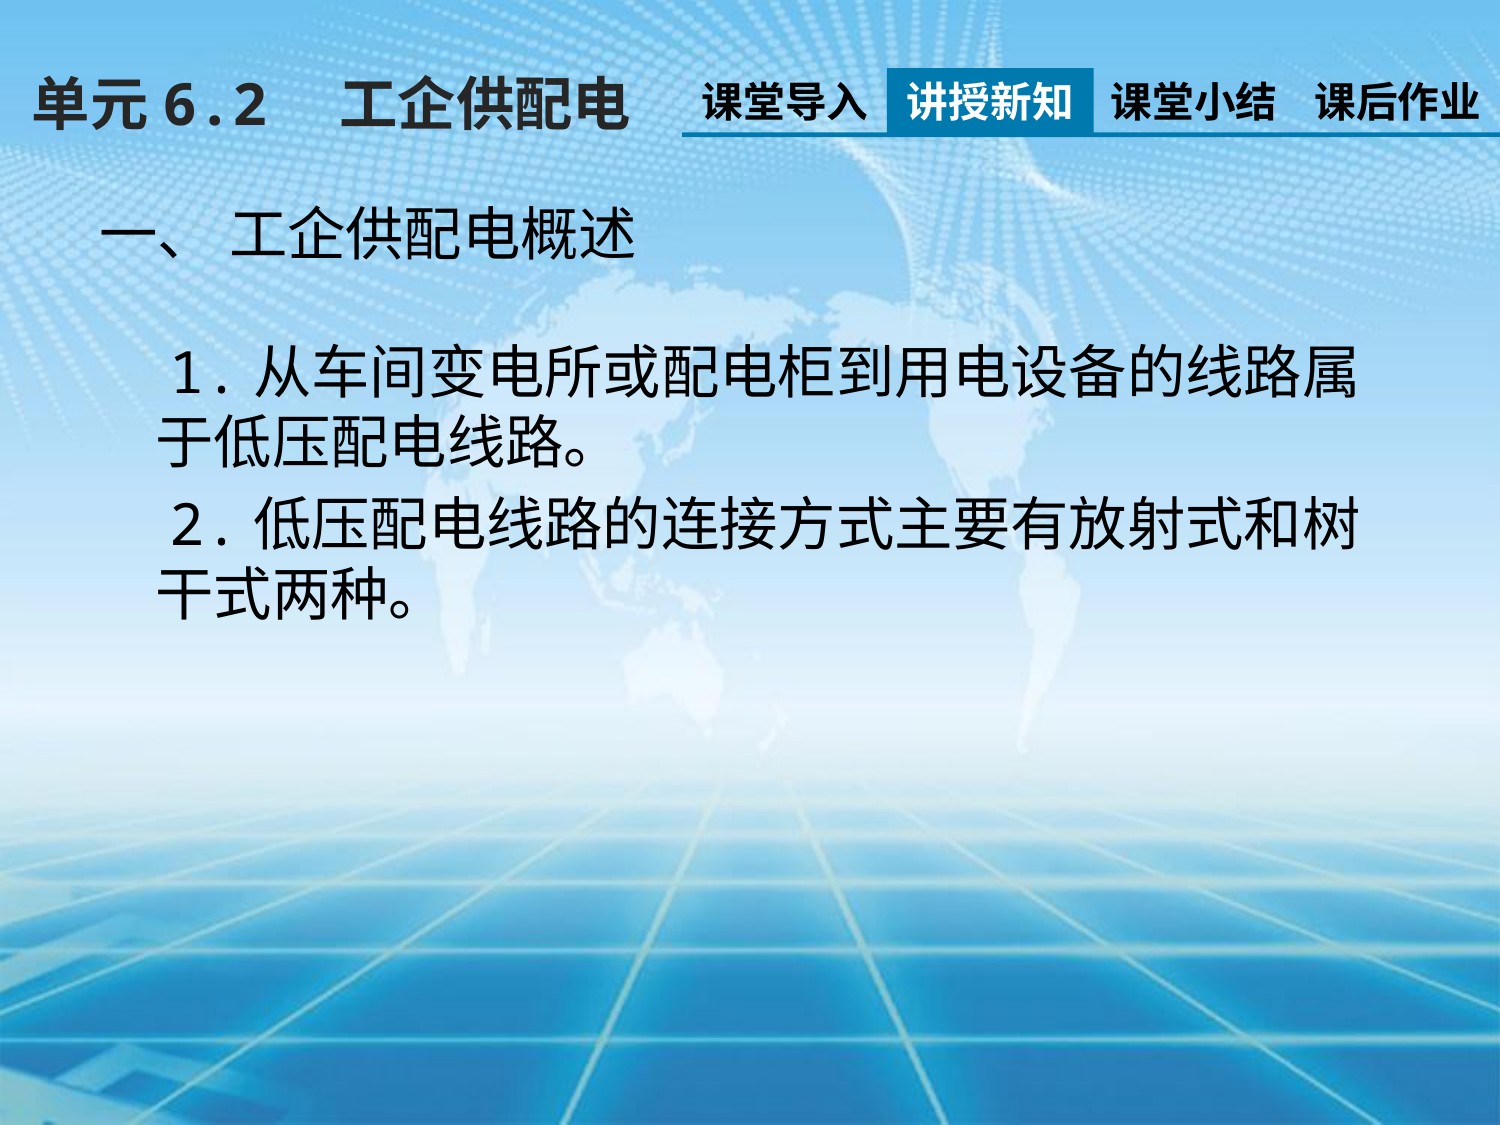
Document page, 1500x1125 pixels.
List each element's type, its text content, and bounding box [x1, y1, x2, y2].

text_box 1.从车间变电所或配电柜到用电设备的线路属于低压配电线路。 2.低压配电线路的连接方式主要有放射式和树干式两种。 [84, 327, 1381, 877]
picture [0, 0, 1500, 1125]
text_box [16, 59, 1500, 145]
text_box 一、 工企供配电概述 [84, 189, 1435, 302]
